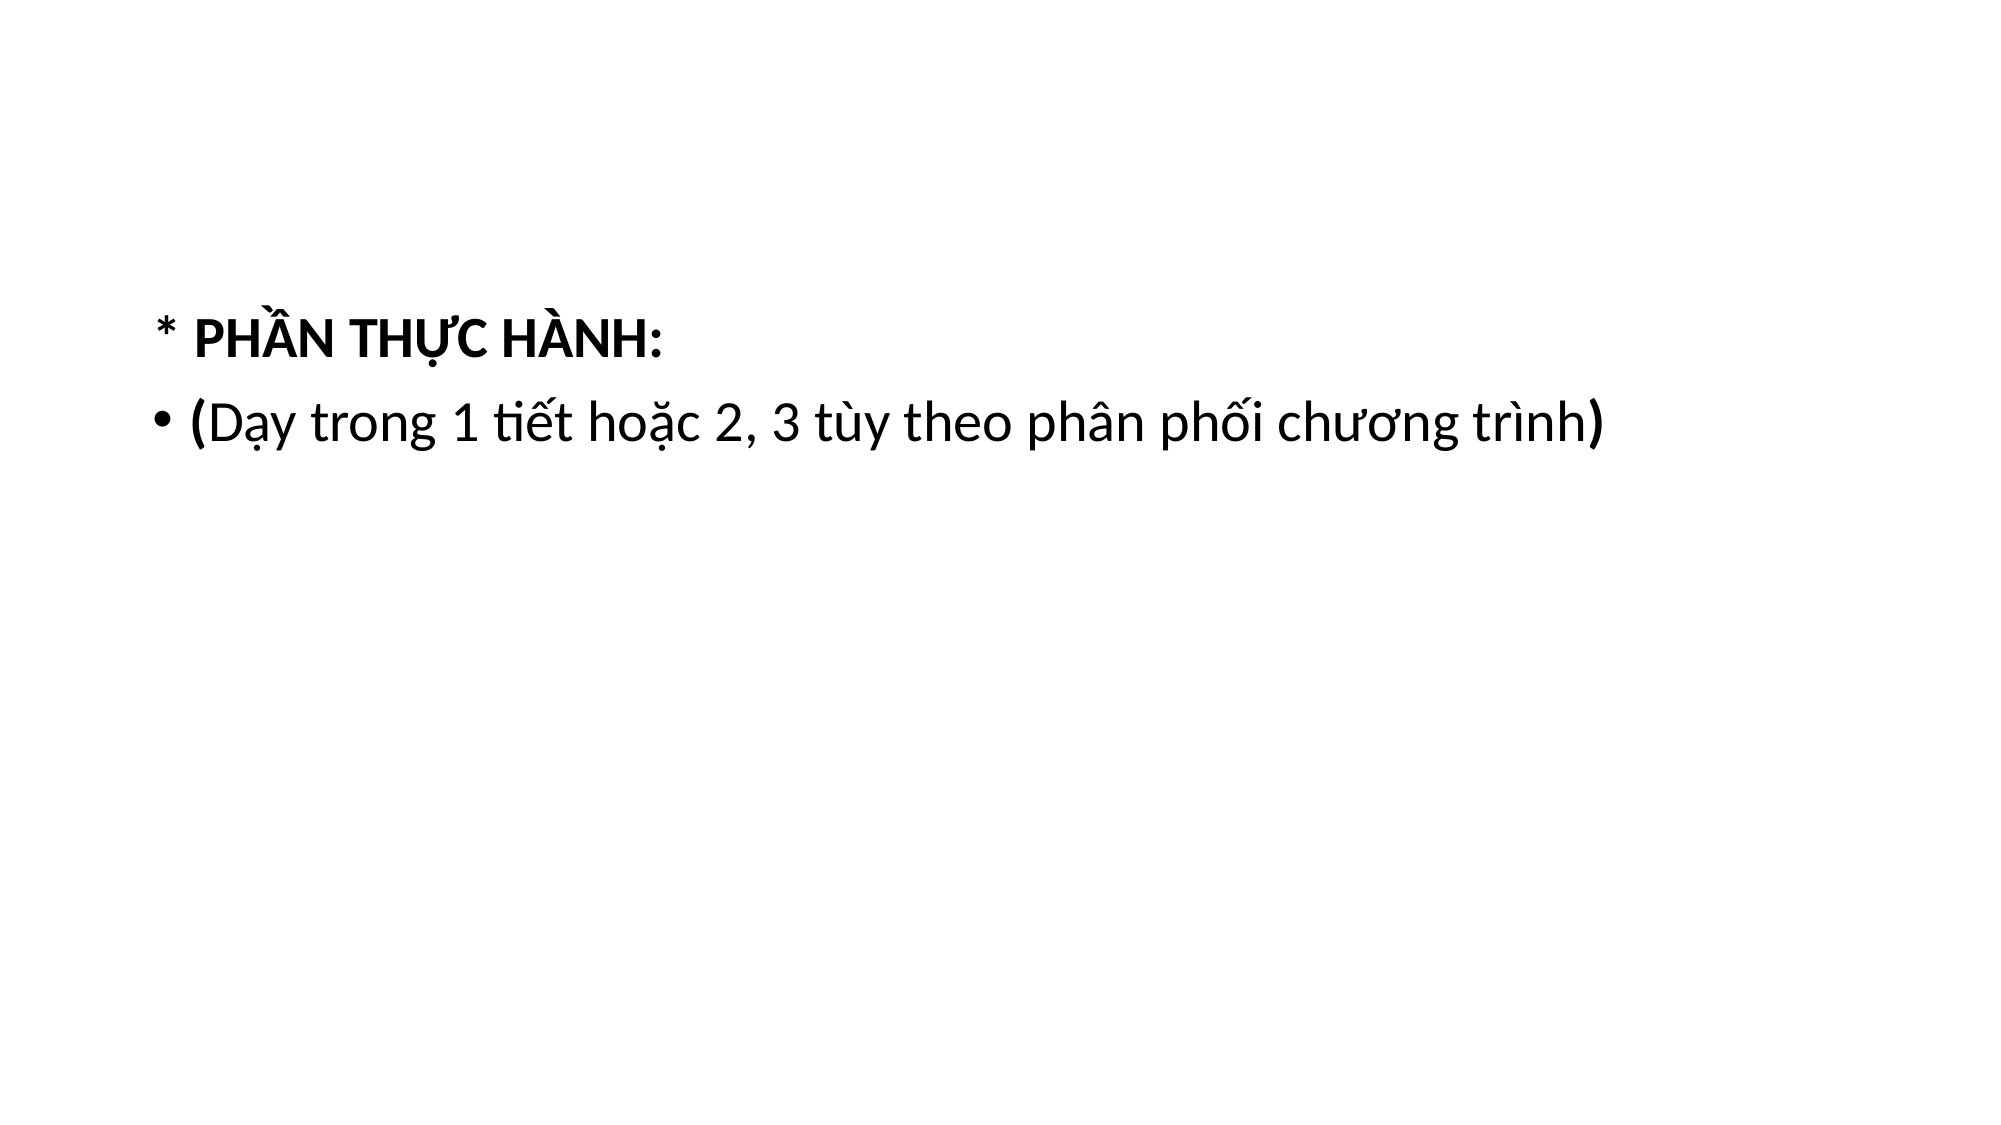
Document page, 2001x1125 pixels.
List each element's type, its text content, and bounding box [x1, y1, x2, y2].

list * PHẦN THỰC HÀNH: (Dạy trong 1 tiết hoặc 2, 3 tùy theo phân phối chương trình) [137, 299, 1863, 1014]
